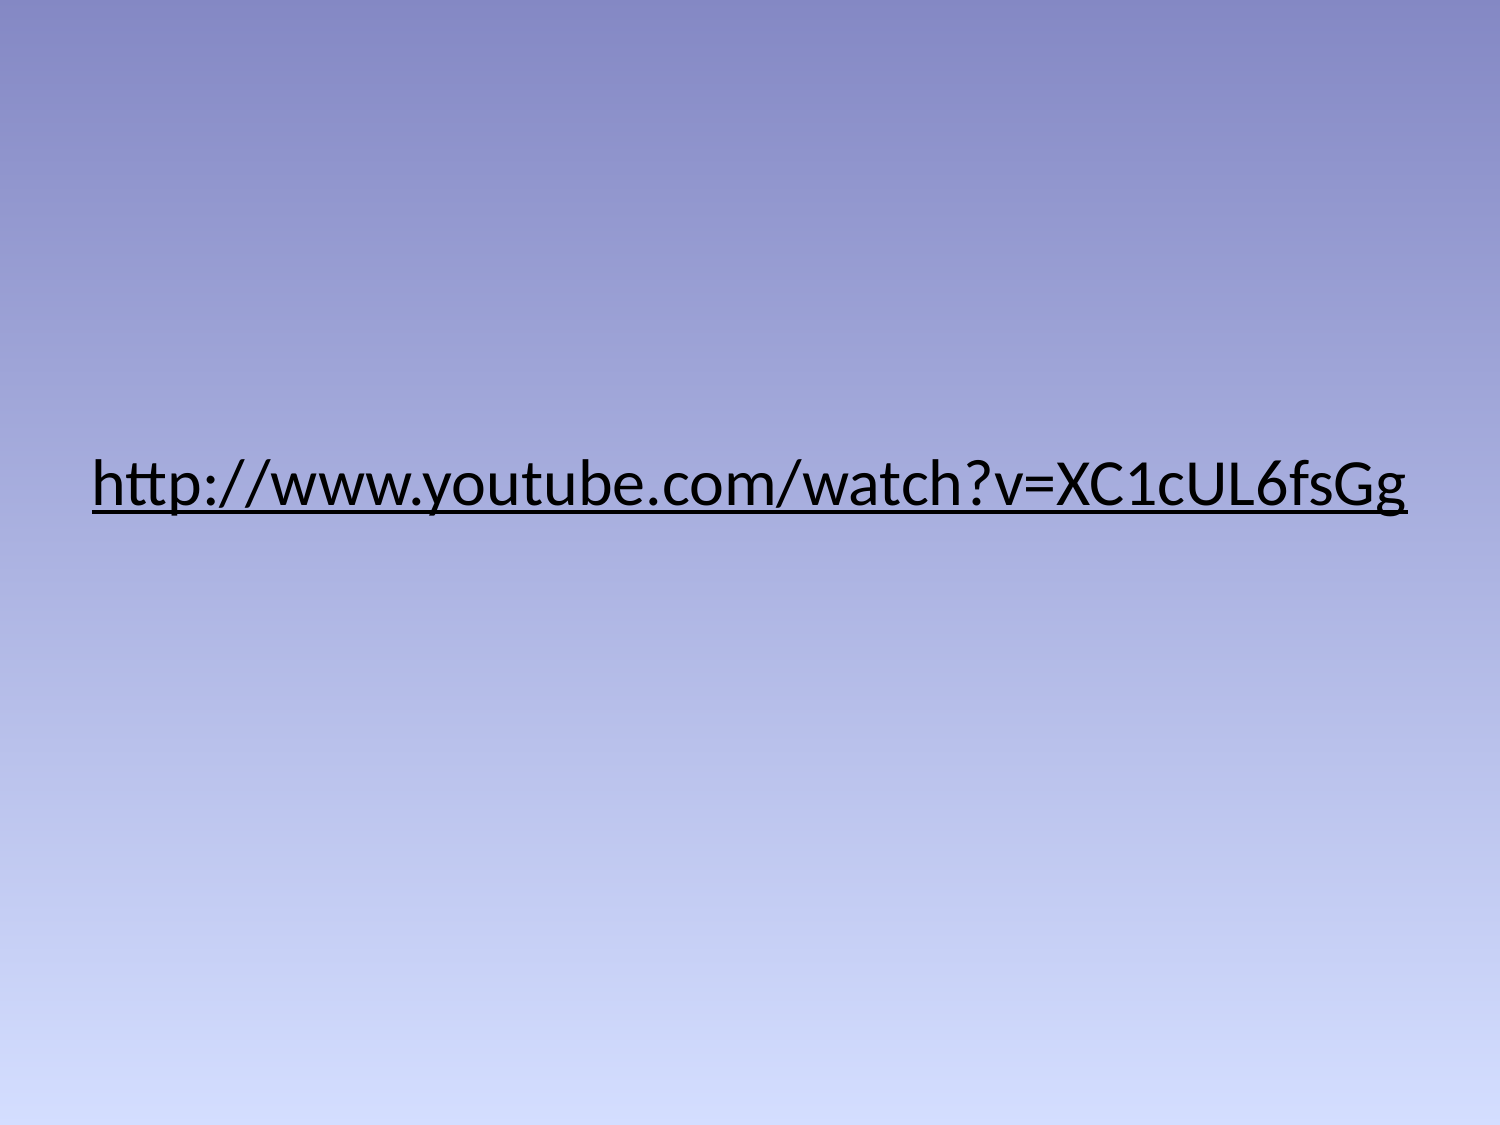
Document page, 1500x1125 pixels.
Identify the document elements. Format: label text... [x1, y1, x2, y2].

title http://www.youtube.com/watch?v=XC1cUL6fsGg [75, 425, 1425, 613]
